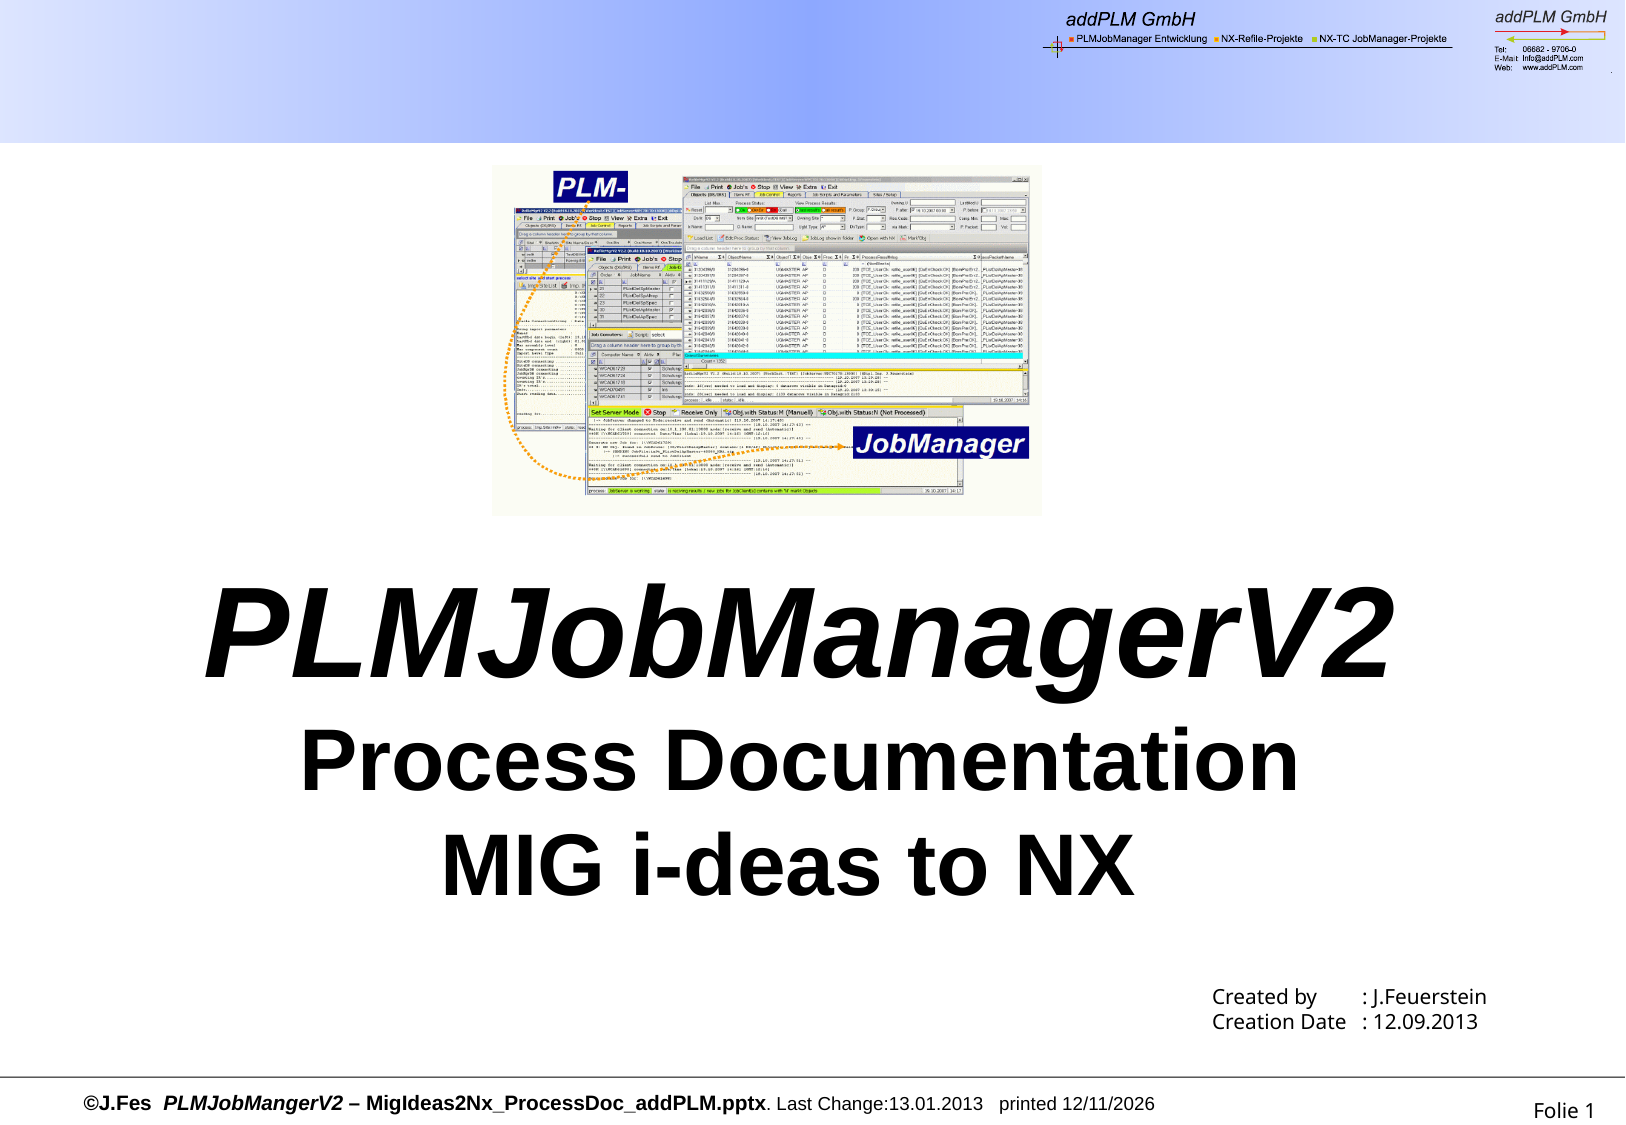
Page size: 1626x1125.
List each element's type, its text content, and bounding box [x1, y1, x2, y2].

text_box Created by : J.Feuerstein Creation Date : 12.09.2013 [1196, 976, 1609, 1060]
picture [492, 164, 1043, 516]
title PLMJobManagerV2 Process Documentation MIG i-deas to NX [56, 515, 1545, 947]
slide_number Folie 1 [1425, 1089, 1612, 1116]
